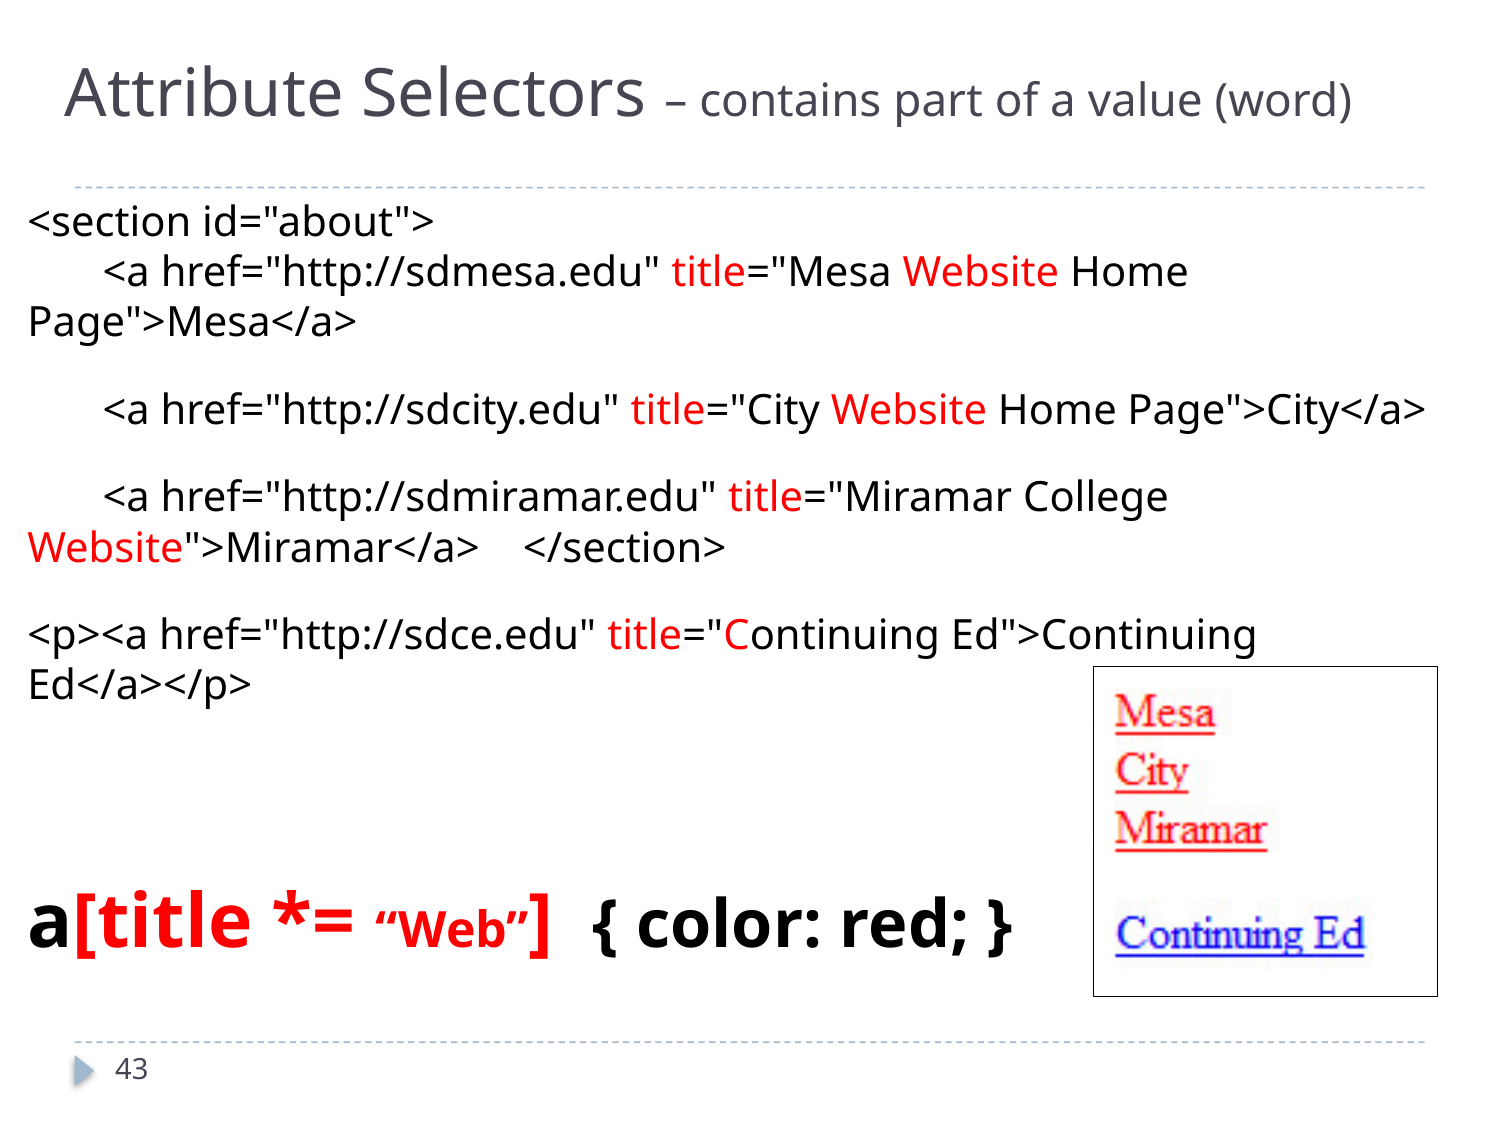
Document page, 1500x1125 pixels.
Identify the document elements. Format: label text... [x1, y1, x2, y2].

title Attribute Selectors – contains part of a value (word) [50, 37, 1400, 138]
list <section id="about"> <a href="http://sdmesa.edu" title="Mesa Website Home Page">Mesa</a> <a href="http://sdcity.edu" title="City Website Home Page">City</a> <a href="http://sdmiramar.edu" title="Miramar College Website">Miramar</a> </section> <p><a href="http://sdce.edu" title="Continuing Ed">Continuing Ed</a></p> a[title *= “Web”] { color: red; } [12, 187, 1475, 1050]
picture [1093, 666, 1438, 996]
slide_number 43 [100, 1050, 426, 1103]
